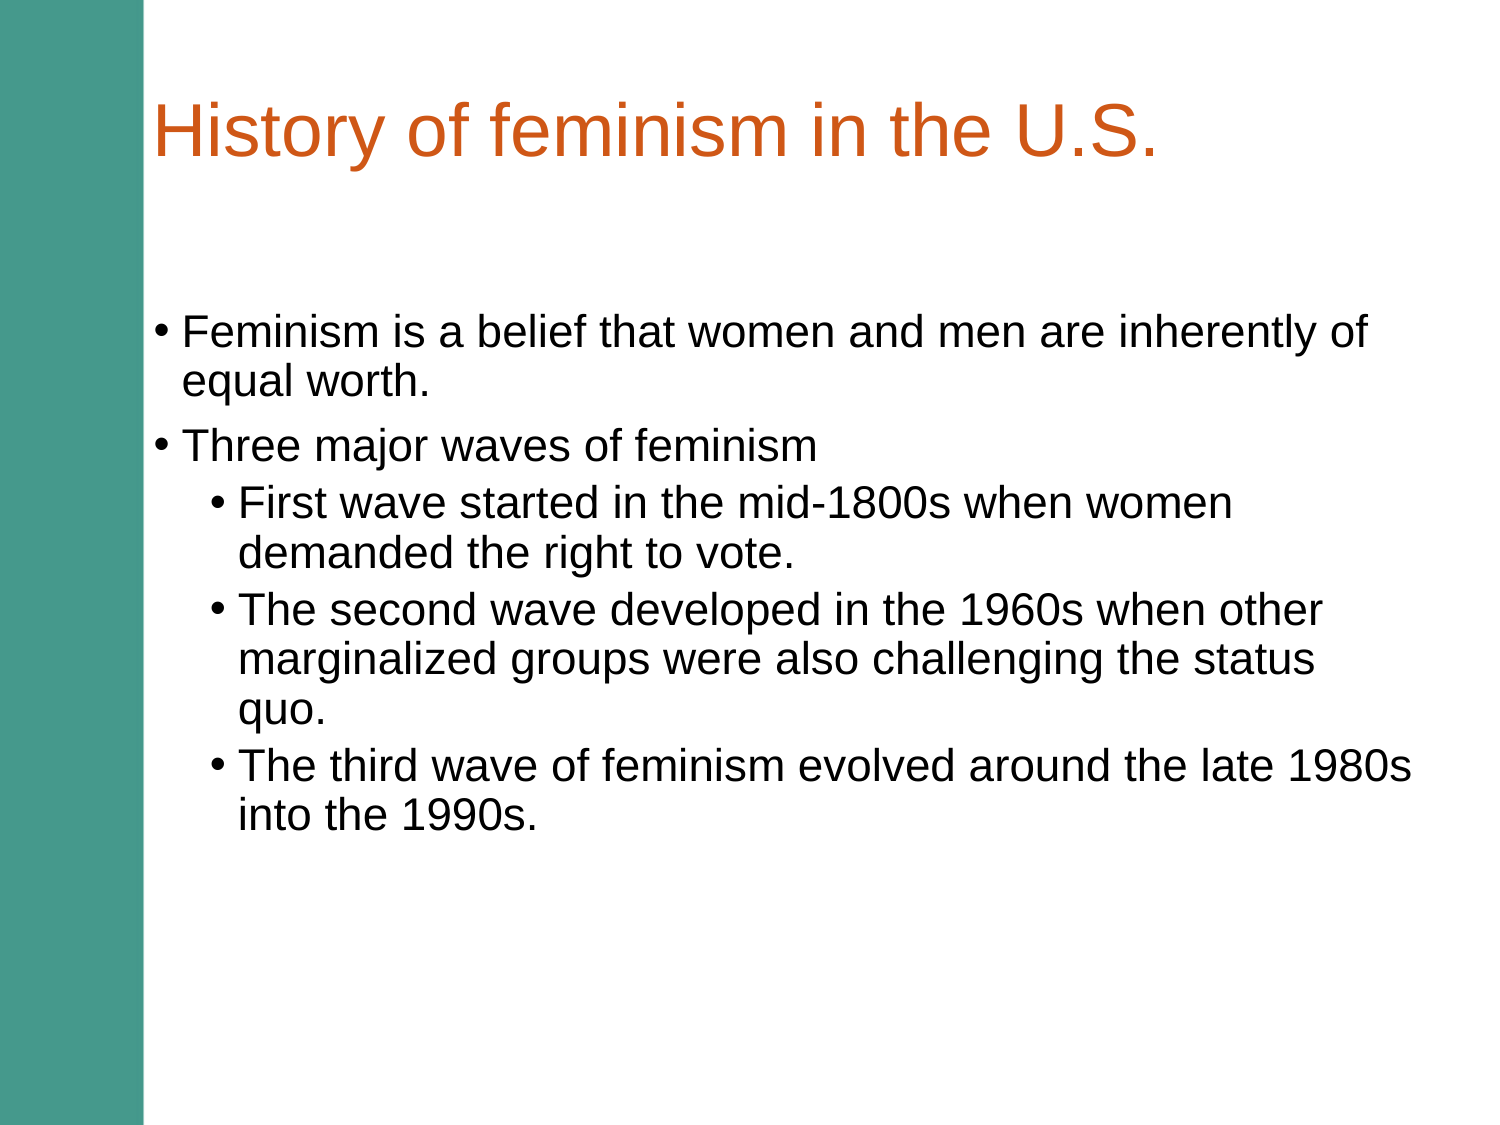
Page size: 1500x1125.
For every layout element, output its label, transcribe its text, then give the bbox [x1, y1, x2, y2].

list Feminism is a belief that women and men are inherently of equal worth. Three major waves of feminism First wave started in the mid-1800s when women demanded the right to vote. The second wave developed in the 1960s when other marginalized groups were also challenging the status quo. The third wave of feminism evolved around the late 1980s into the 1990s. [138, 299, 1433, 1014]
title History of feminism in the U.S. [137, 75, 1432, 190]
picture [0, 0, 1500, 1125]
